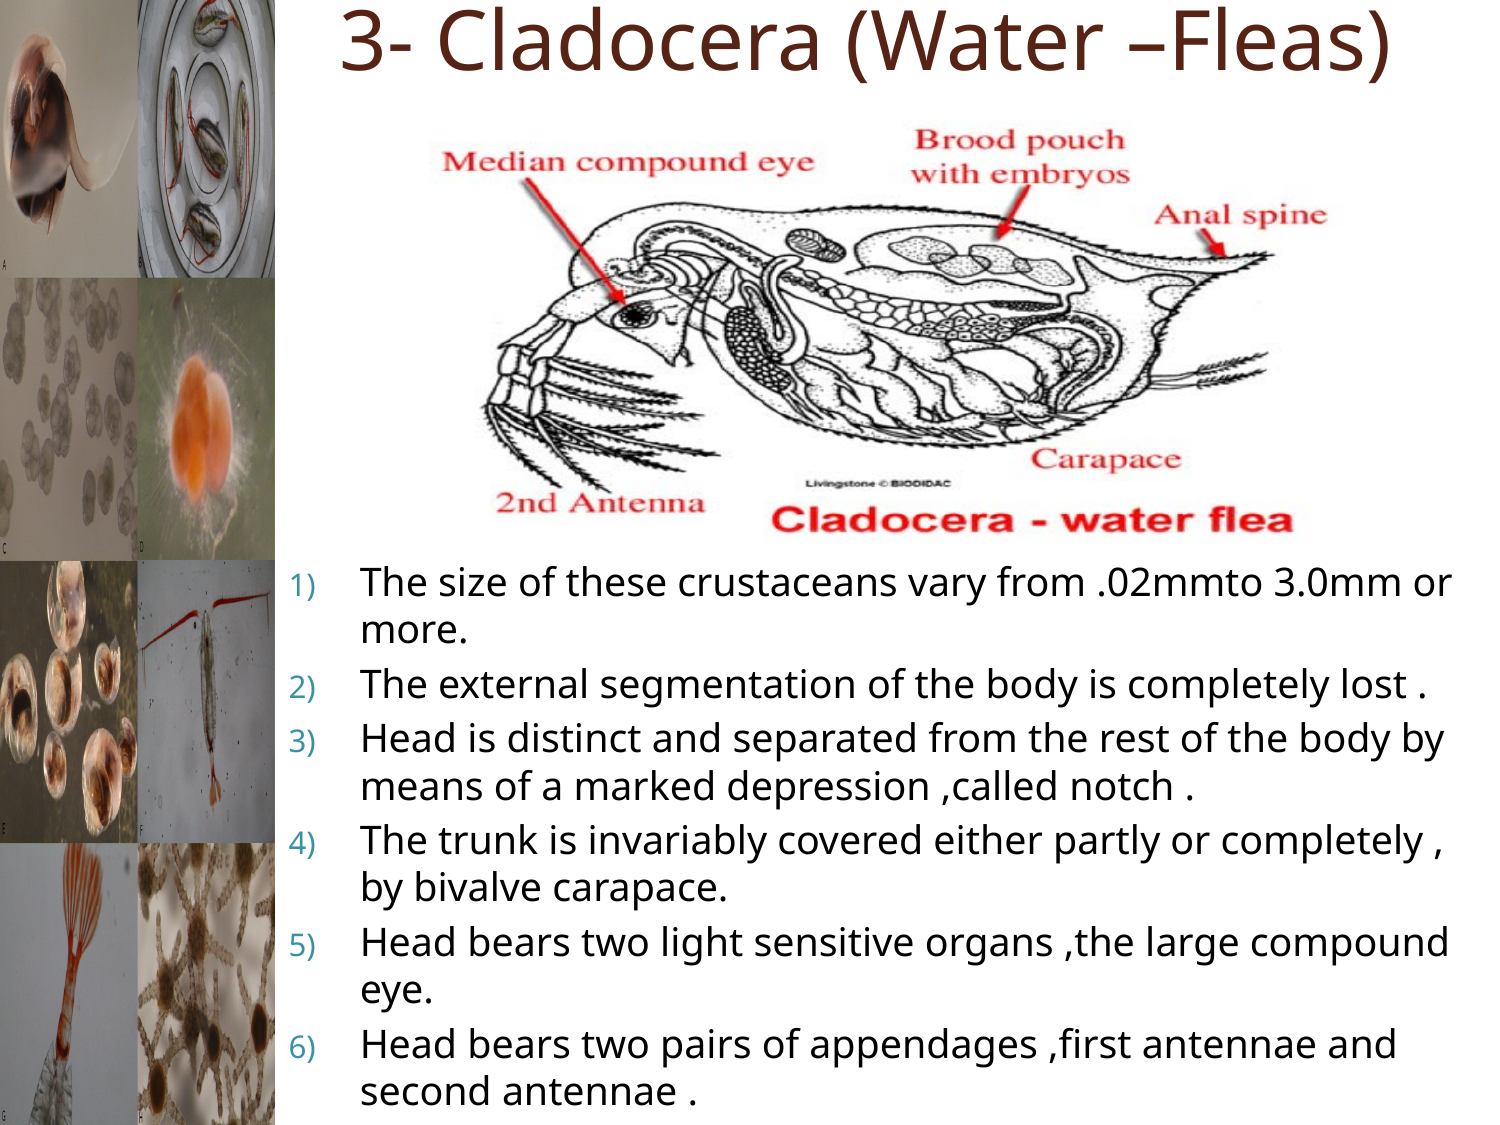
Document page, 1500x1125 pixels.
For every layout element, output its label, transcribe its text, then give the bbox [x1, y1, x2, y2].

title 3- Cladocera (Water –Fleas) [324, 50, 1466, 125]
picture [0, 0, 276, 1125]
picture [399, 99, 1351, 557]
list The size of these crustaceans vary from .02mmto 3.0mm or more. The external segmentation of the body is completely lost . Head is distinct and separated from the rest of the body by means of a marked depression ,called notch . The trunk is invariably covered either partly or completely , by bivalve carapace. Head bears two light sensitive organs ,the large compound eye. Head bears two pairs of appendages ,first antennae and second antennae . [283, 549, 1500, 1125]
